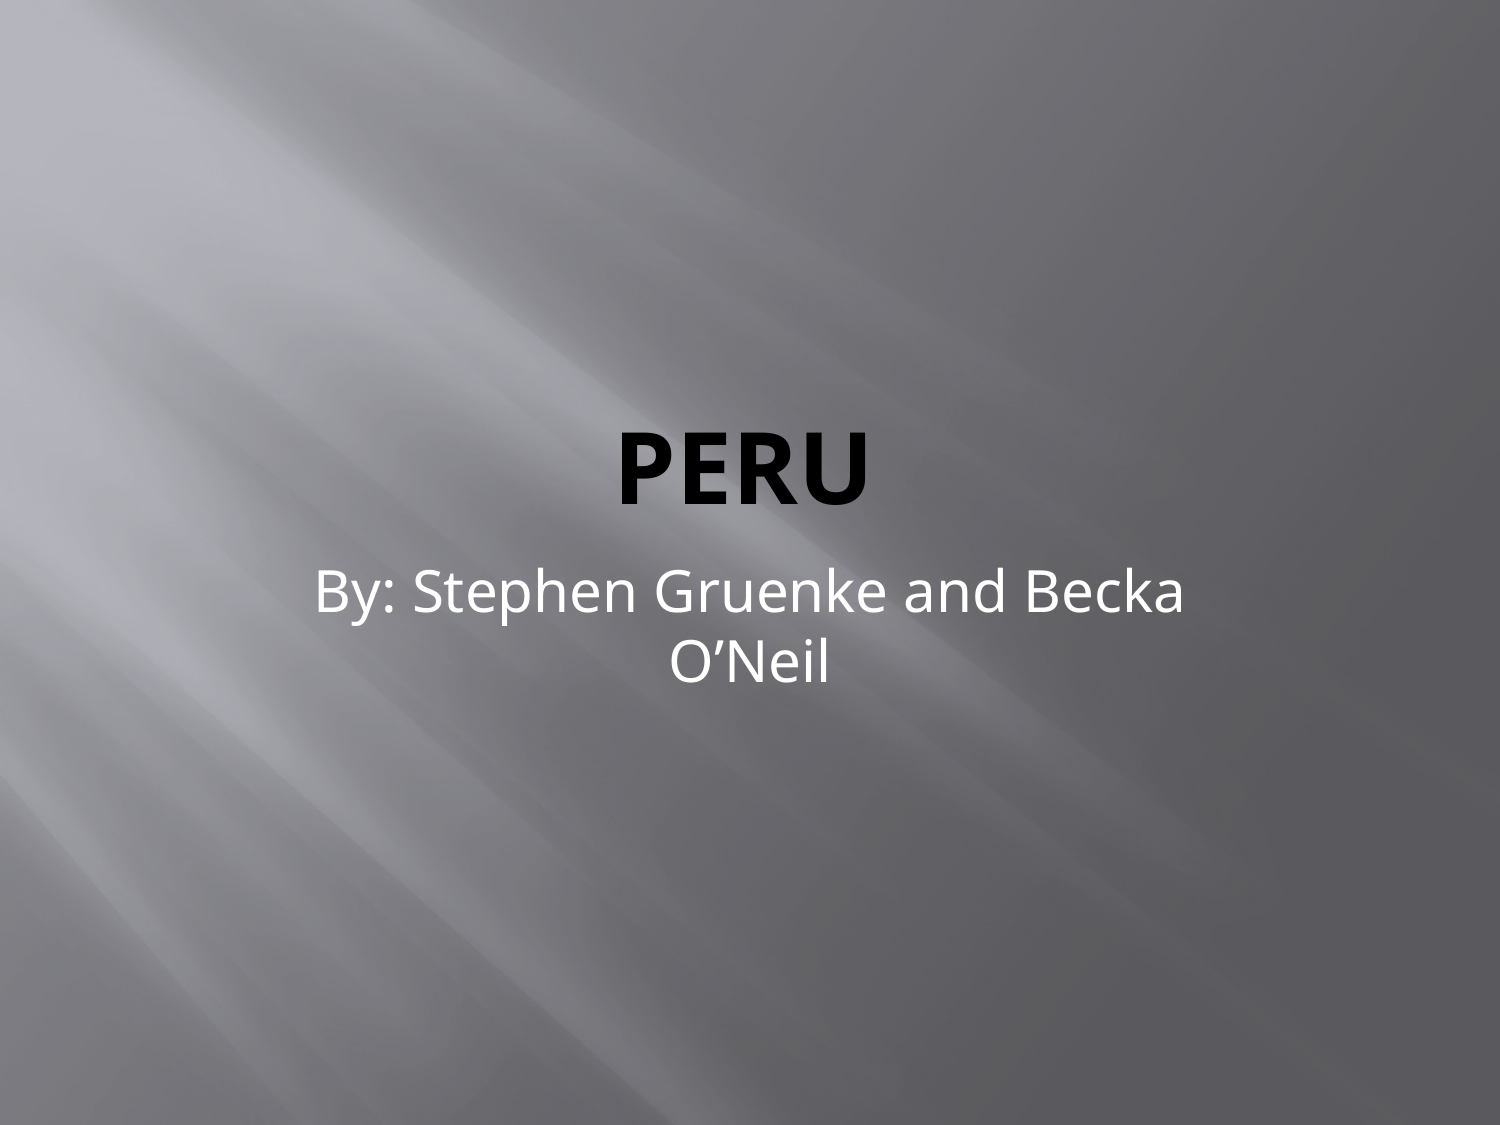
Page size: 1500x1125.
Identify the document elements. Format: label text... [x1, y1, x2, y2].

title Peru [69, 224, 1420, 525]
subtitle By: Stephen Gruenke and Becka O’Neil [225, 546, 1275, 834]
